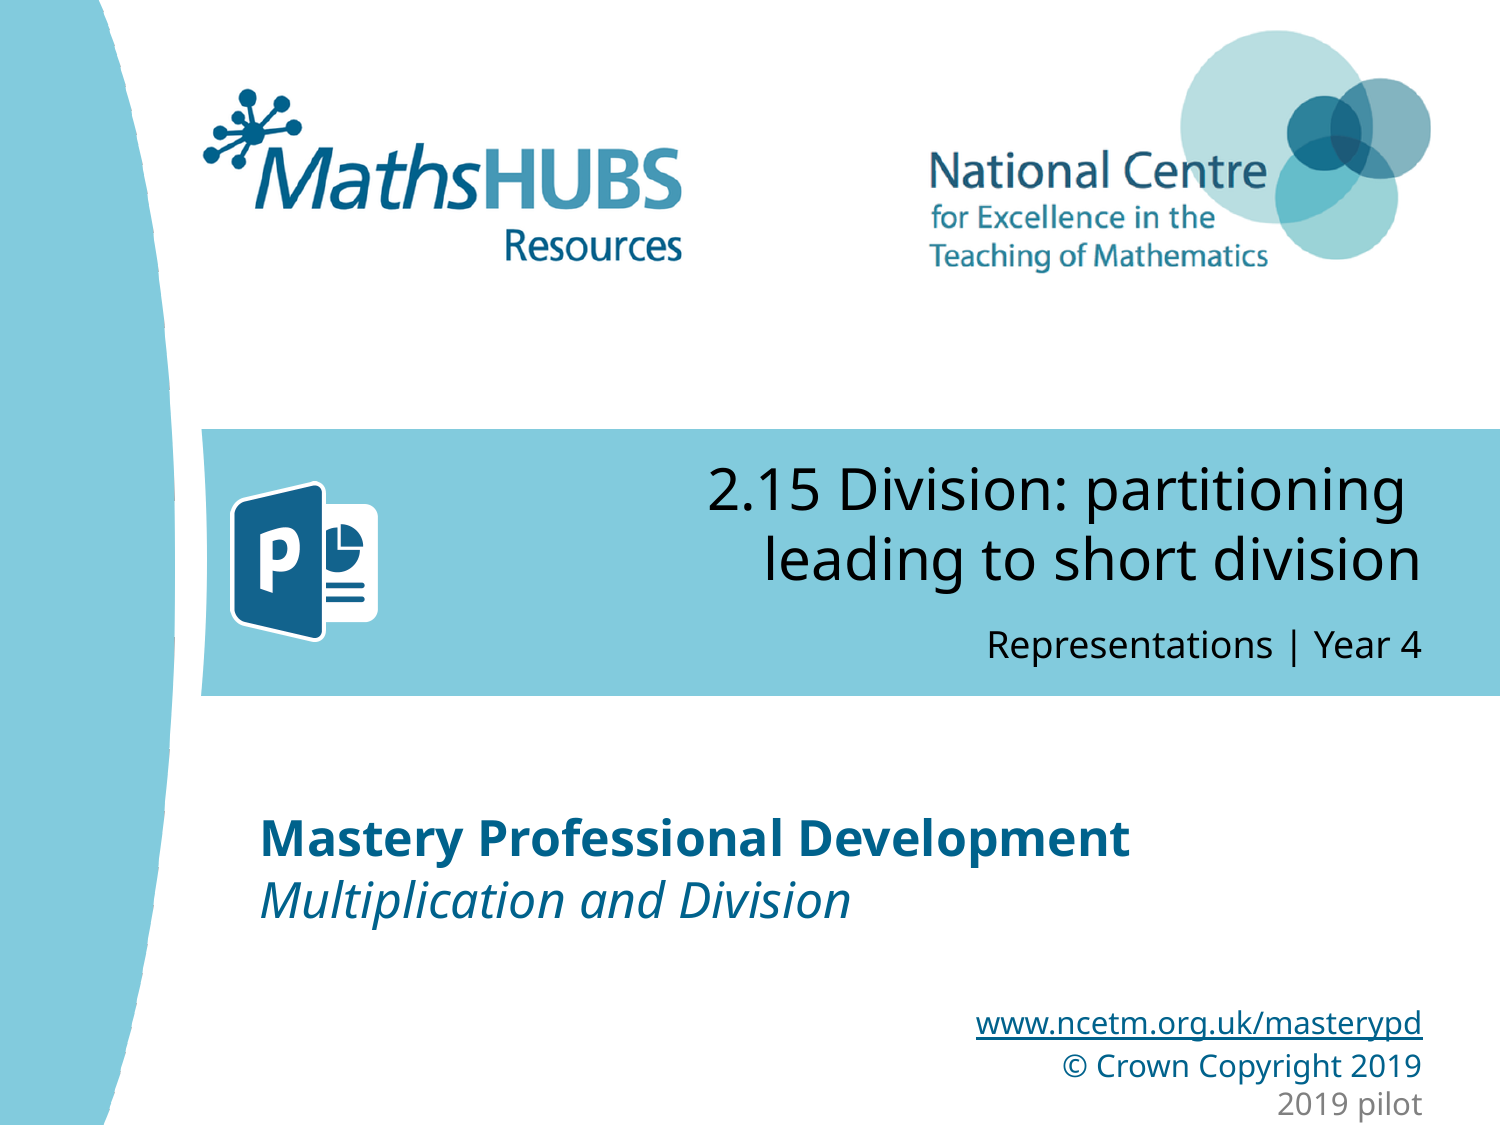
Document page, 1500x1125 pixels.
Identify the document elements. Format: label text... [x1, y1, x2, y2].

picture [0, 0, 175, 1125]
picture [200, 85, 688, 274]
subtitle Representations | Year 4 [407, 614, 1438, 673]
list Multiplication and Division [244, 860, 1161, 945]
title 2.15 Division: partitioning leading to short division [407, 459, 1438, 585]
picture [927, 29, 1431, 274]
picture [178, 429, 1500, 696]
